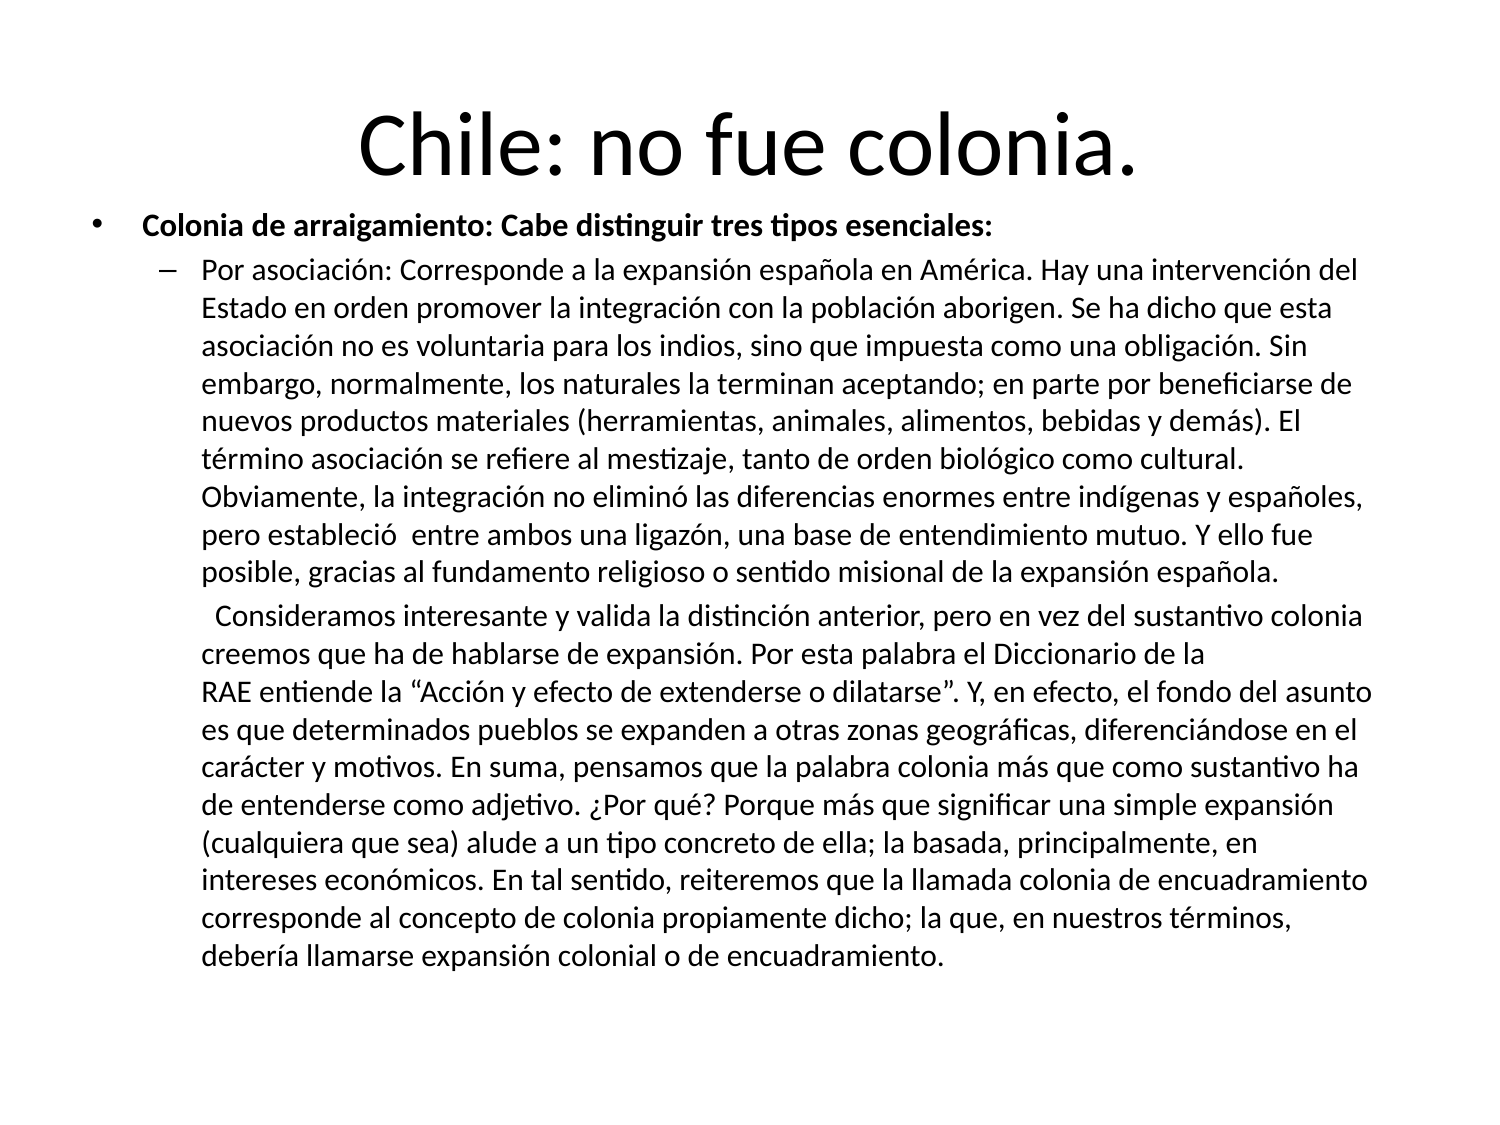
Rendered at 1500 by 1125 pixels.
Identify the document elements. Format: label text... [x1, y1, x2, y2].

list Colonia de arraigamiento: Cabe distinguir tres tipos esenciales: Por asociación: Corresponde a la expansión española en América. Hay una intervención del Estado en orden promover la integración con la población aborigen. Se ha dicho que esta asociación no es voluntaria para los indios, sino que impuesta como una obligación. Sin embargo, normalmente, los naturales la terminan aceptando; en parte por beneficiarse de nuevos productos materiales (herramientas, animales, alimentos, bebidas y demás). El término asociación se refiere al mestizaje, tanto de orden biológico como cultural. Obviamente, la integración no eliminó las diferencias enormes entre indígenas y españoles, pero estableció entre ambos una ligazón, una base de entendimiento mutuo. Y ello fue posible, gracias al fundamento religioso o sentido misional de la expansión española. Consideramos interesante y valida la distinción anterior, pero en vez del sustantivo colonia creemos que ha de hablarse de expansión. Por esta palabra el Diccionario de la RAE entiende la “Acción y efecto de extenderse o dilatarse”. Y, en efecto, el fondo del asunto es que determinados pueblos se expanden a otras zonas geográficas, diferenciándose en el carácter y motivos. En suma, pensamos que la palabra colonia más que como sustantivo ha de entenderse como adjetivo. ¿Por qué? Porque más que significar una simple expansión (cualquiera que sea) alude a un tipo concreto de ella; la basada, principalmente, en intereses económicos. En tal sentido, reiteremos que la llamada colonia de encuadramiento corresponde al concepto de colonia propiamente dicho; la que, en nuestros términos, debería llamarse expansión colonial o de encuadramiento. [76, 196, 1390, 1016]
title Chile: no fue colonia. [75, 45, 1425, 233]
